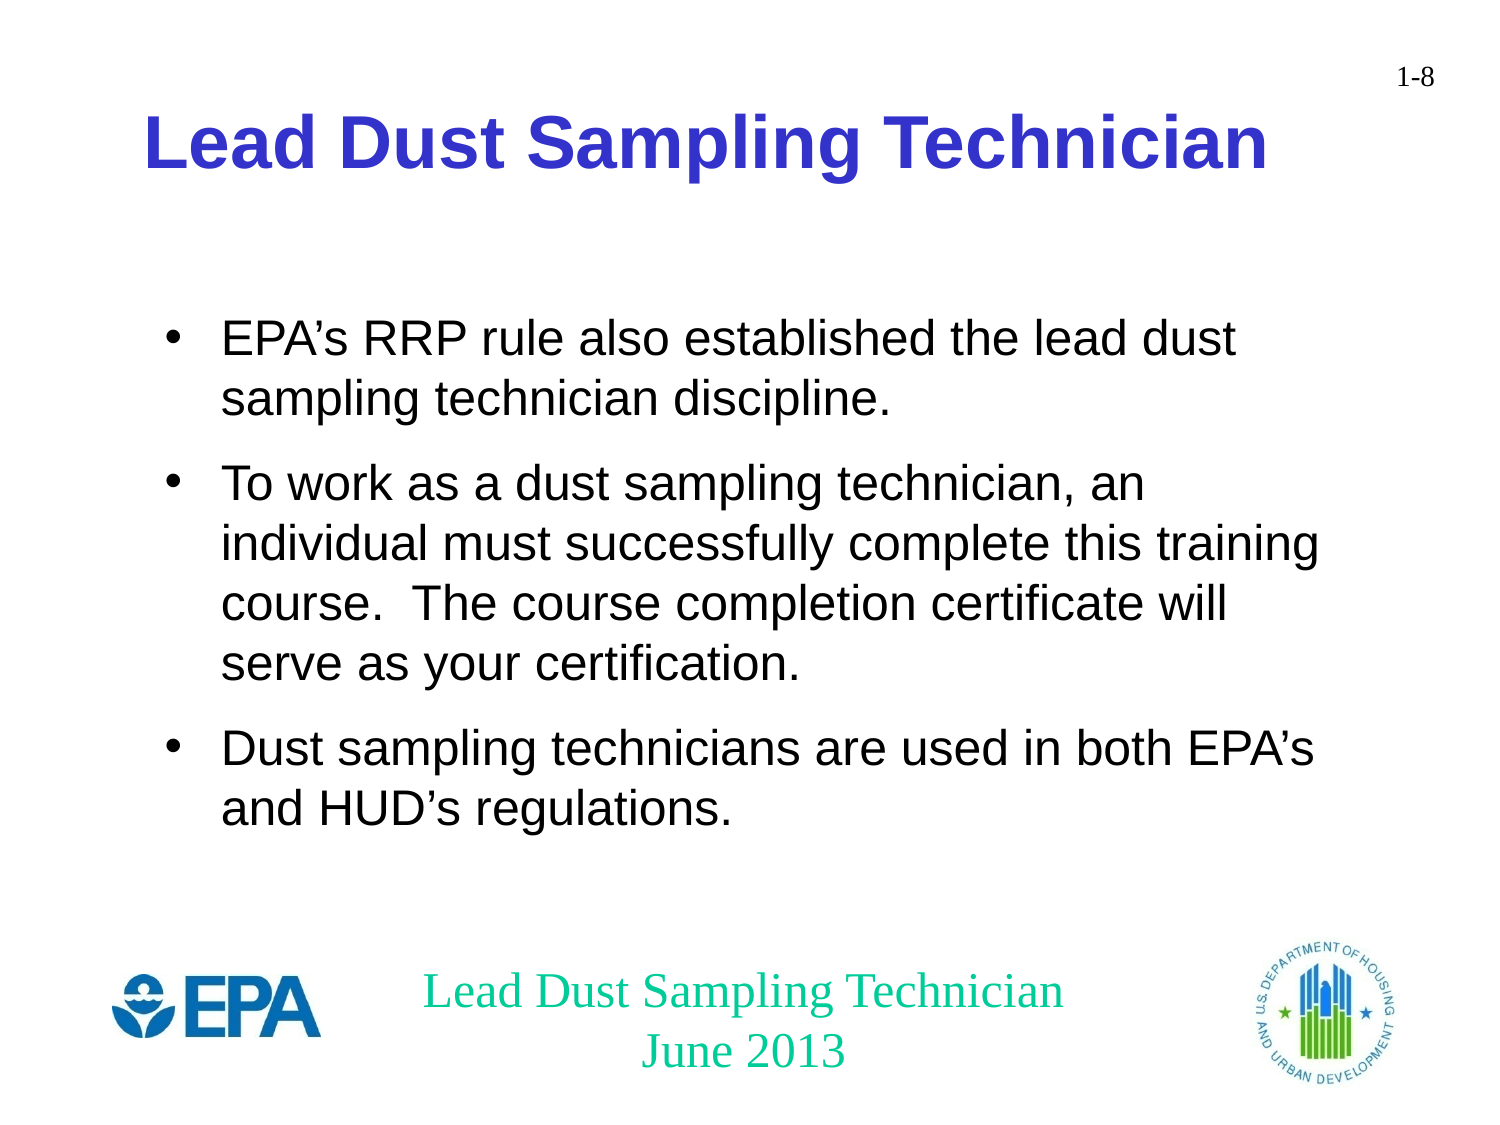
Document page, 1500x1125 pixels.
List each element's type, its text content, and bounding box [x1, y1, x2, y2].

picture [1250, 937, 1400, 1088]
title Lead Dust Sampling Technician [128, 44, 1482, 232]
picture [112, 974, 321, 1038]
list EPA’s RRP rule also established the lead dust sampling technician discipline. To work as a dust sampling technician, an individual must successfully complete this training course. The course completion certificate will serve as your certification. Dust sampling technicians are used in both EPA’s and HUD’s regulations. [149, 298, 1352, 855]
